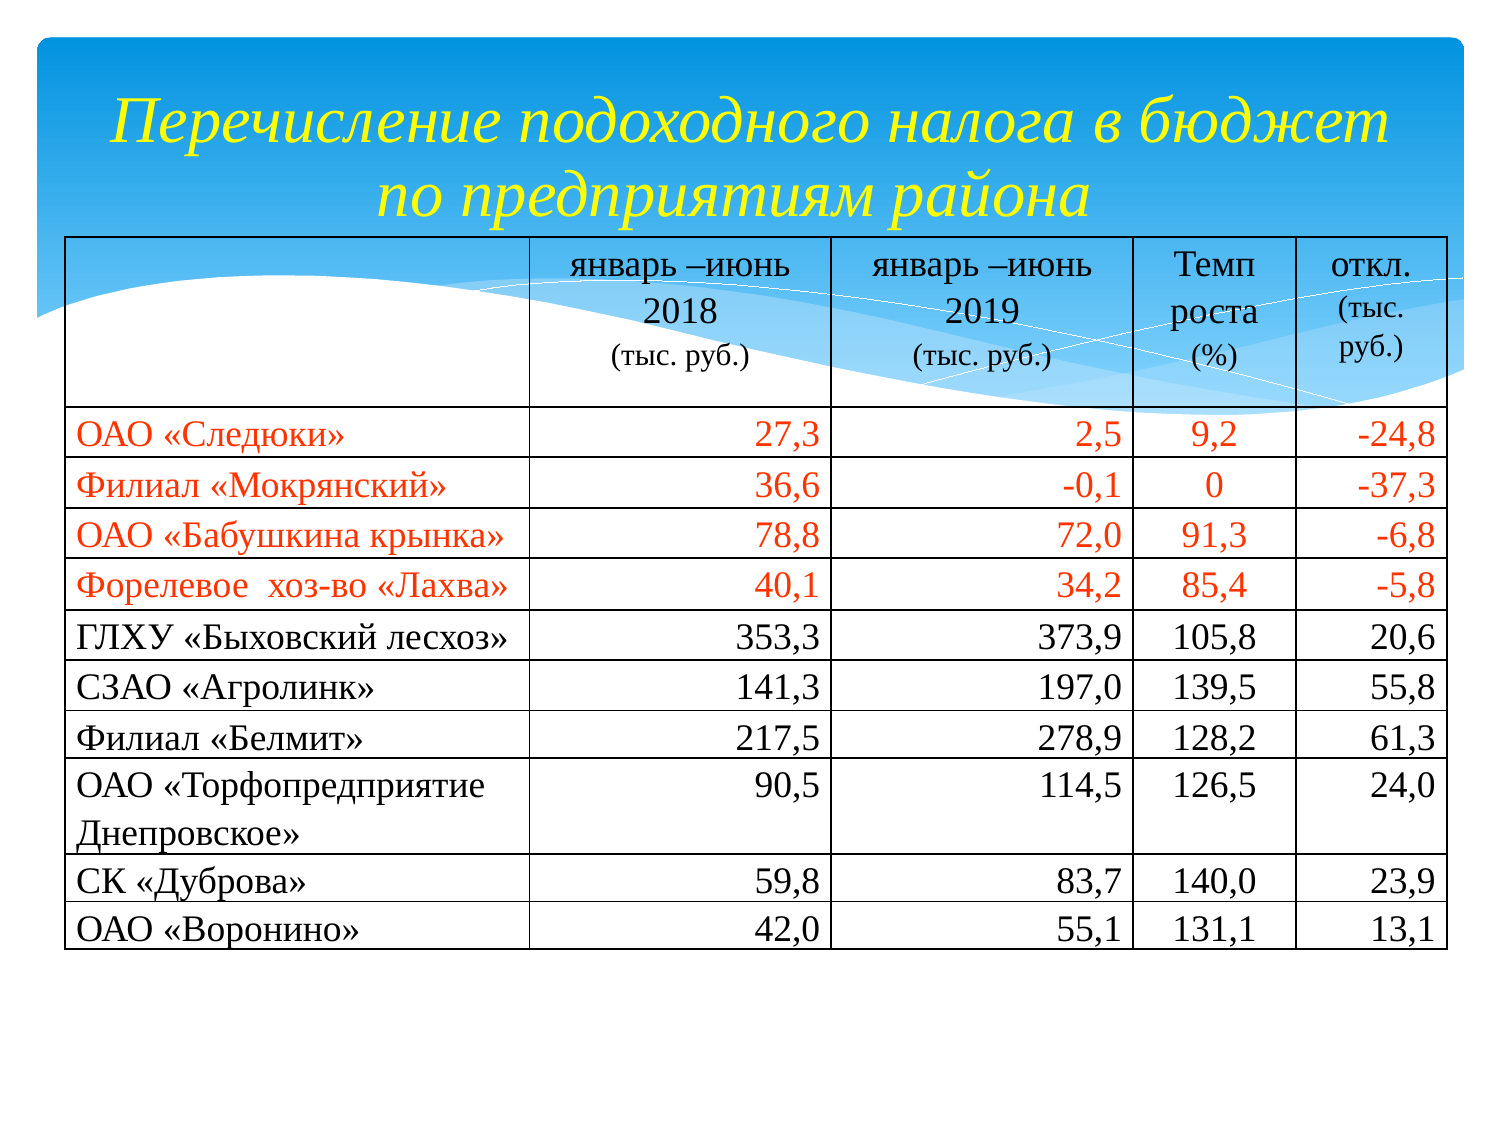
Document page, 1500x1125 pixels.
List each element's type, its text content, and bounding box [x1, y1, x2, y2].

table_cell Филиал «Мокрянский» [66, 458, 529, 507]
table_cell 42,0 [530, 902, 830, 948]
table_cell 40,1 [530, 559, 830, 609]
table_cell 114,5 [832, 759, 1132, 853]
table_cell 353,3 [530, 611, 830, 659]
table_cell -24,8 [1297, 408, 1446, 456]
table_cell 78,8 [530, 509, 830, 557]
table_cell Форелевое хоз-во «Лахва» [66, 559, 529, 609]
table_cell ОАО «Торфопредприятие Днепровское» [66, 759, 529, 853]
table_cell 59,8 [530, 855, 830, 901]
table_cell 34,2 [832, 559, 1132, 609]
table_cell -5,8 [1297, 559, 1446, 609]
table_cell ОАО «Бабушкина крынка» [66, 509, 529, 557]
table_cell 139,5 [1134, 661, 1295, 710]
table_cell ОАО «Воронино» [66, 902, 529, 948]
table_cell 55,1 [832, 902, 1132, 948]
table_cell 278,9 [832, 711, 1132, 757]
table_cell 61,3 [1297, 711, 1446, 757]
table_cell -0,1 [832, 458, 1132, 507]
table_cell 24,0 [1297, 759, 1446, 853]
table_cell 85,4 [1134, 559, 1295, 609]
table_cell 128,2 [1134, 711, 1295, 757]
table_cell 126,5 [1134, 759, 1295, 853]
table_cell 23,9 [1297, 855, 1446, 901]
table_cell ОАО «Следюки» [66, 408, 529, 456]
table_cell 55,8 [1297, 661, 1446, 710]
table_header январь –июнь 2019 (тыс. руб.) [832, 261, 1132, 406]
table_cell 91,3 [1134, 509, 1295, 557]
table_cell Филиал «Белмит» [66, 711, 529, 757]
table_header откл. (тыс. руб.) [1297, 238, 1446, 406]
table_cell 72,0 [832, 509, 1132, 557]
table_cell 131,1 [1134, 902, 1295, 948]
table_cell ГЛХУ «Быховский лесхоз» [66, 611, 529, 659]
table_cell 217,5 [530, 711, 830, 757]
table_cell 83,7 [832, 855, 1132, 901]
table_cell 2,5 [832, 408, 1132, 456]
table_header январь –июнь 2018 (тыс. руб.) [530, 261, 830, 406]
title Перечисление подоходного налога в бюджет по предприятиям района [76, 54, 1427, 261]
table_cell 36,6 [530, 458, 830, 507]
table_cell 0 [1134, 458, 1295, 507]
table_cell 373,9 [832, 611, 1132, 659]
table_cell 90,5 [530, 759, 830, 853]
table_cell 20,6 [1297, 611, 1446, 659]
table_cell -6,8 [1297, 509, 1446, 557]
table_cell 141,3 [530, 661, 830, 710]
table_cell 27,3 [530, 408, 830, 456]
table_cell 105,8 [1134, 611, 1295, 659]
table_header [66, 238, 529, 406]
table_cell 140,0 [1134, 855, 1295, 901]
table_cell 9,2 [1134, 408, 1295, 456]
table_cell 197,0 [832, 661, 1132, 710]
table_header Темп роста (%) [1134, 261, 1295, 406]
table_cell 13,1 [1297, 902, 1446, 948]
table_cell СЗАО «Агролинк» [66, 661, 529, 710]
table_cell СК «Дуброва» [66, 855, 529, 901]
table_cell -37,3 [1297, 458, 1446, 507]
